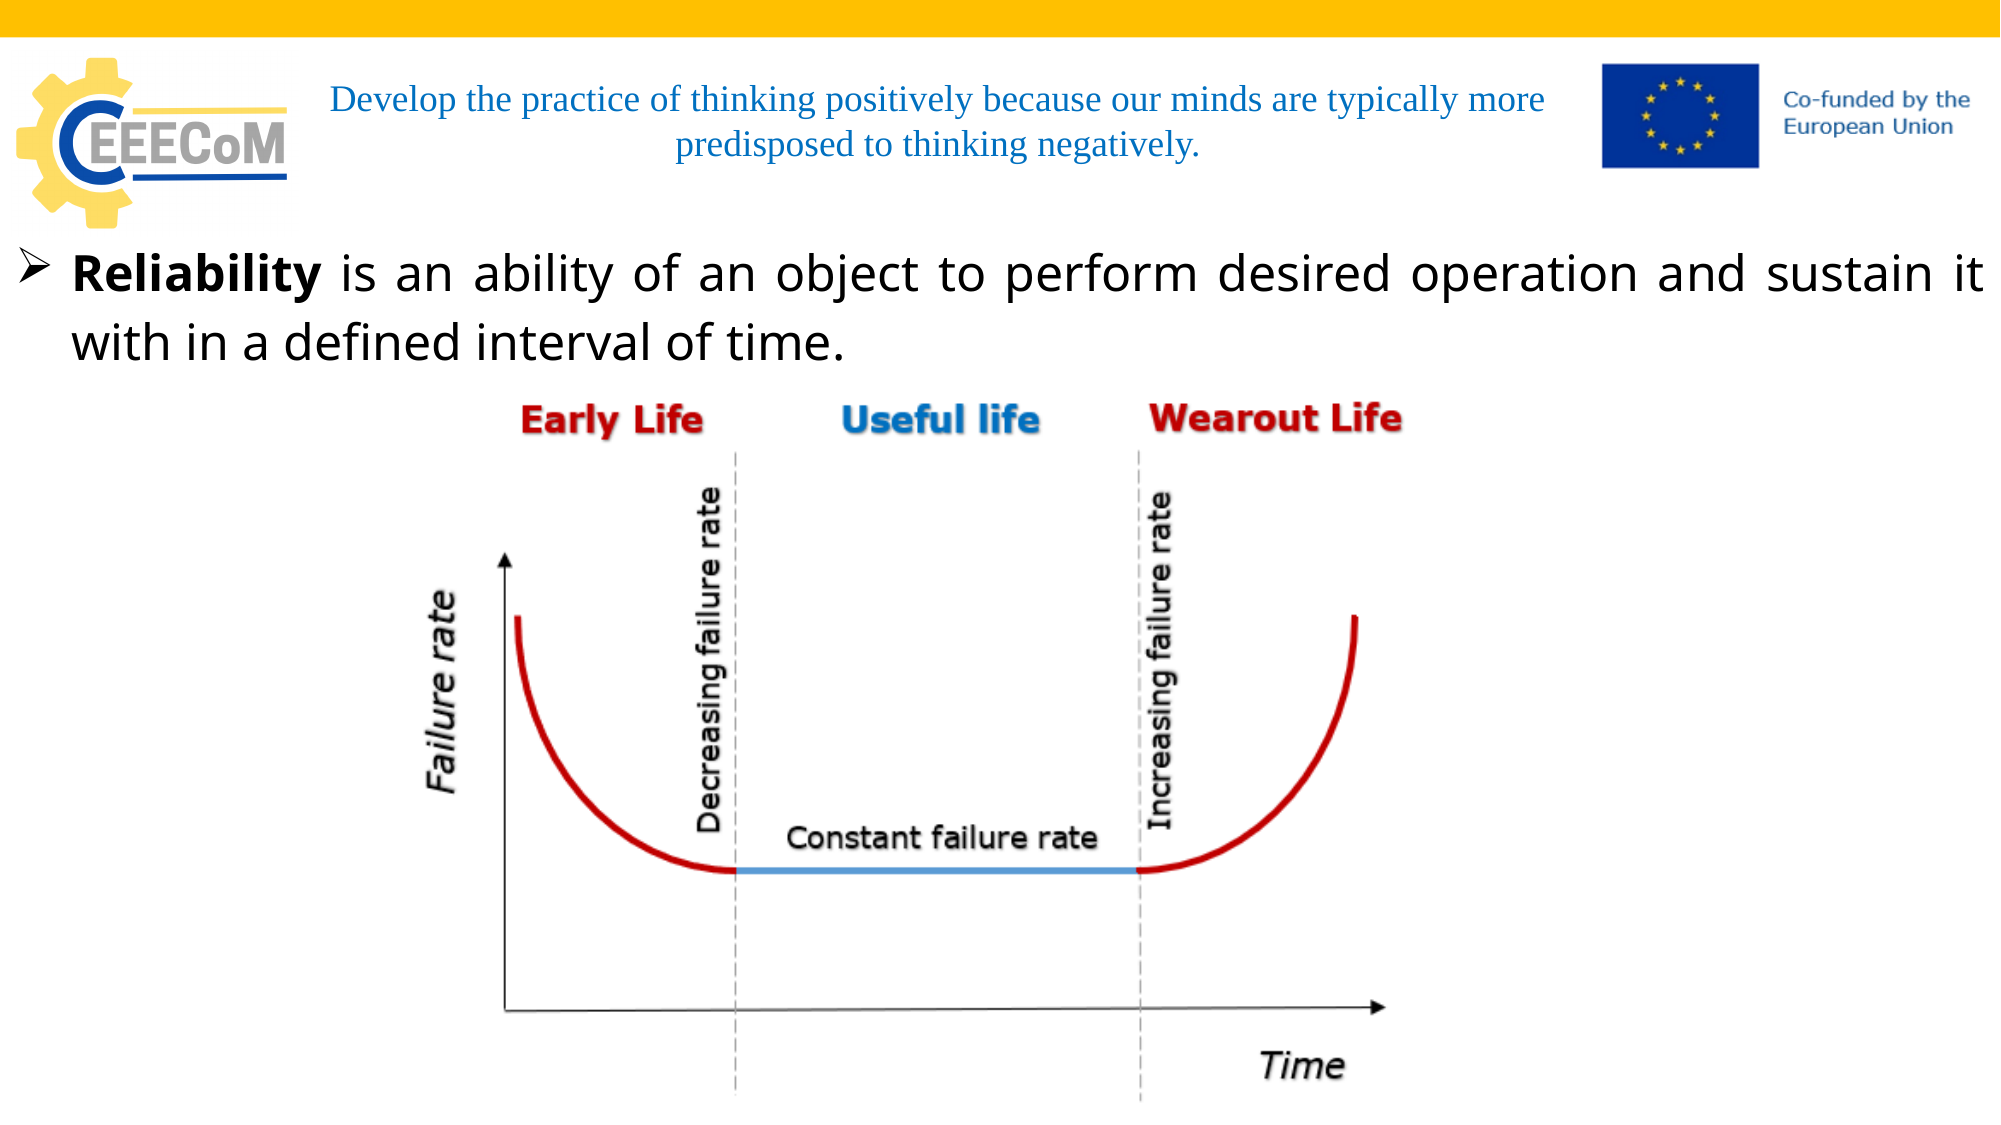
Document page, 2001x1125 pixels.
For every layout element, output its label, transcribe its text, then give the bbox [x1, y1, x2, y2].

picture [412, 373, 1426, 1125]
title Develop the practice of thinking positively because our minds are typically more predisposed to thinking negatively. [312, 37, 1565, 201]
picture [1595, 46, 2000, 181]
picture [11, 50, 299, 224]
list Reliability is an ability of an object to perform desired operation and sustain it with in a defined interval of time. [0, 224, 2000, 975]
